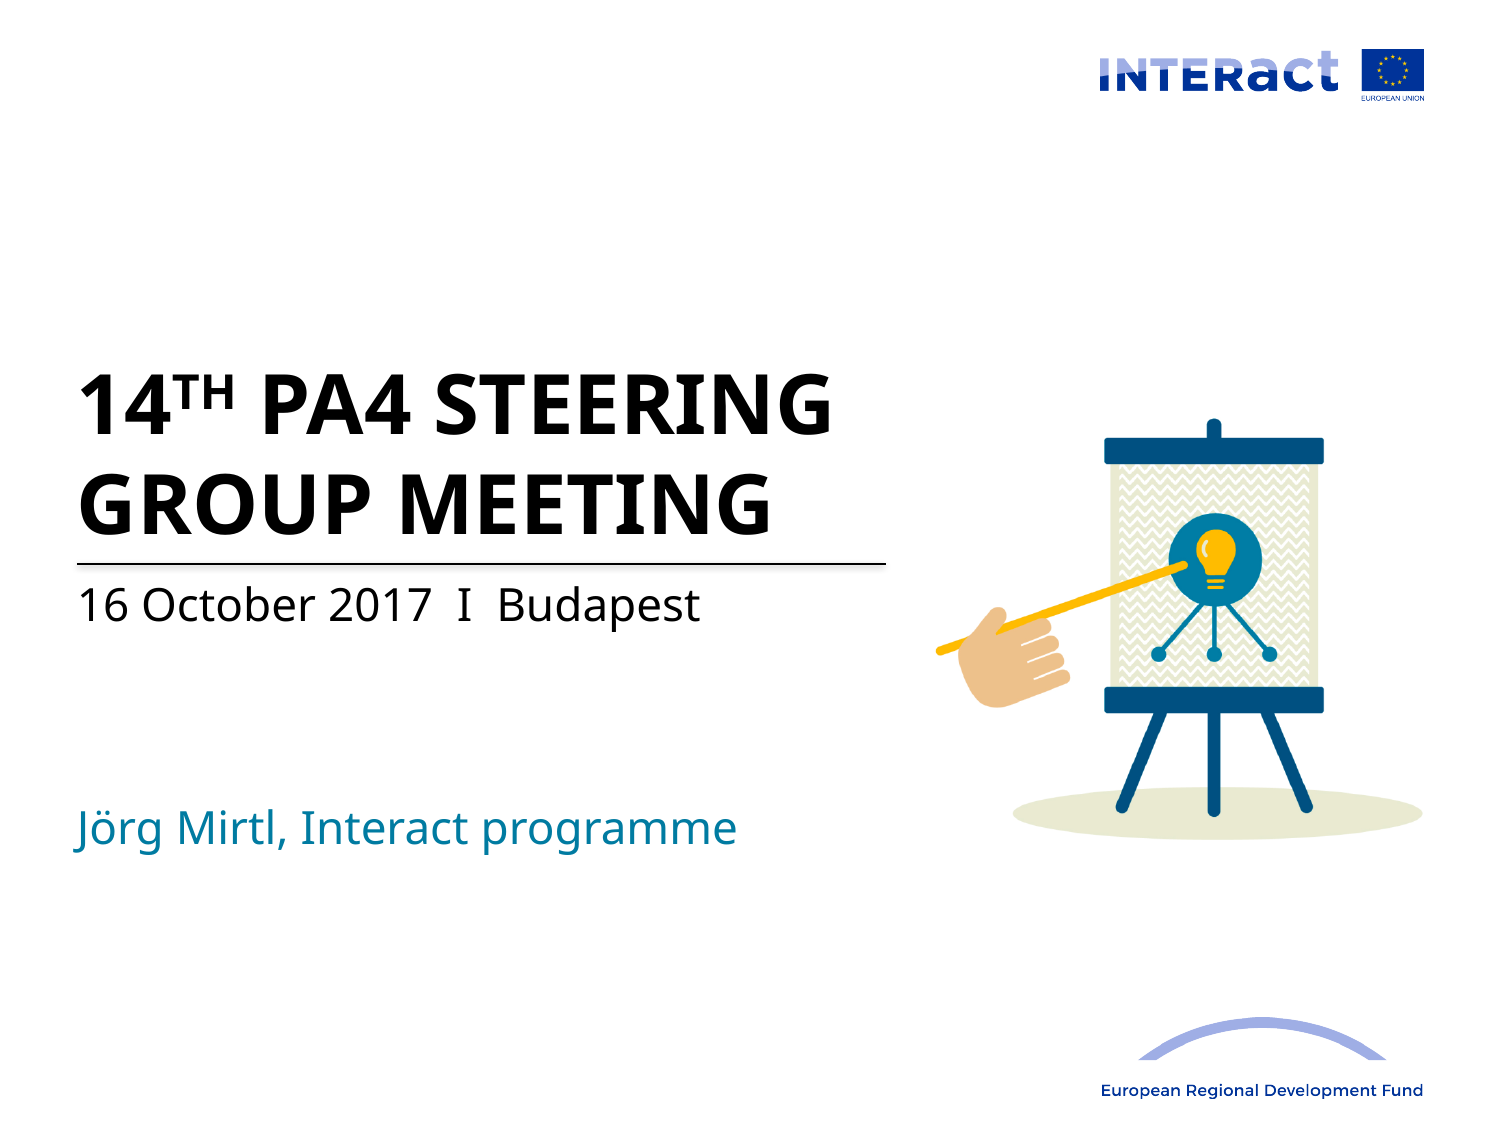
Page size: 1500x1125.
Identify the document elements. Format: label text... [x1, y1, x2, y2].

list Jörg Mirtl, Interact programme [76, 798, 886, 862]
title 14th PA4 Steering Group Meeting [76, 349, 886, 552]
picture [932, 415, 1424, 845]
subtitle 16 October 2017 I Budapest [76, 575, 886, 631]
picture [1100, 1017, 1424, 1099]
picture [1100, 49, 1424, 101]
